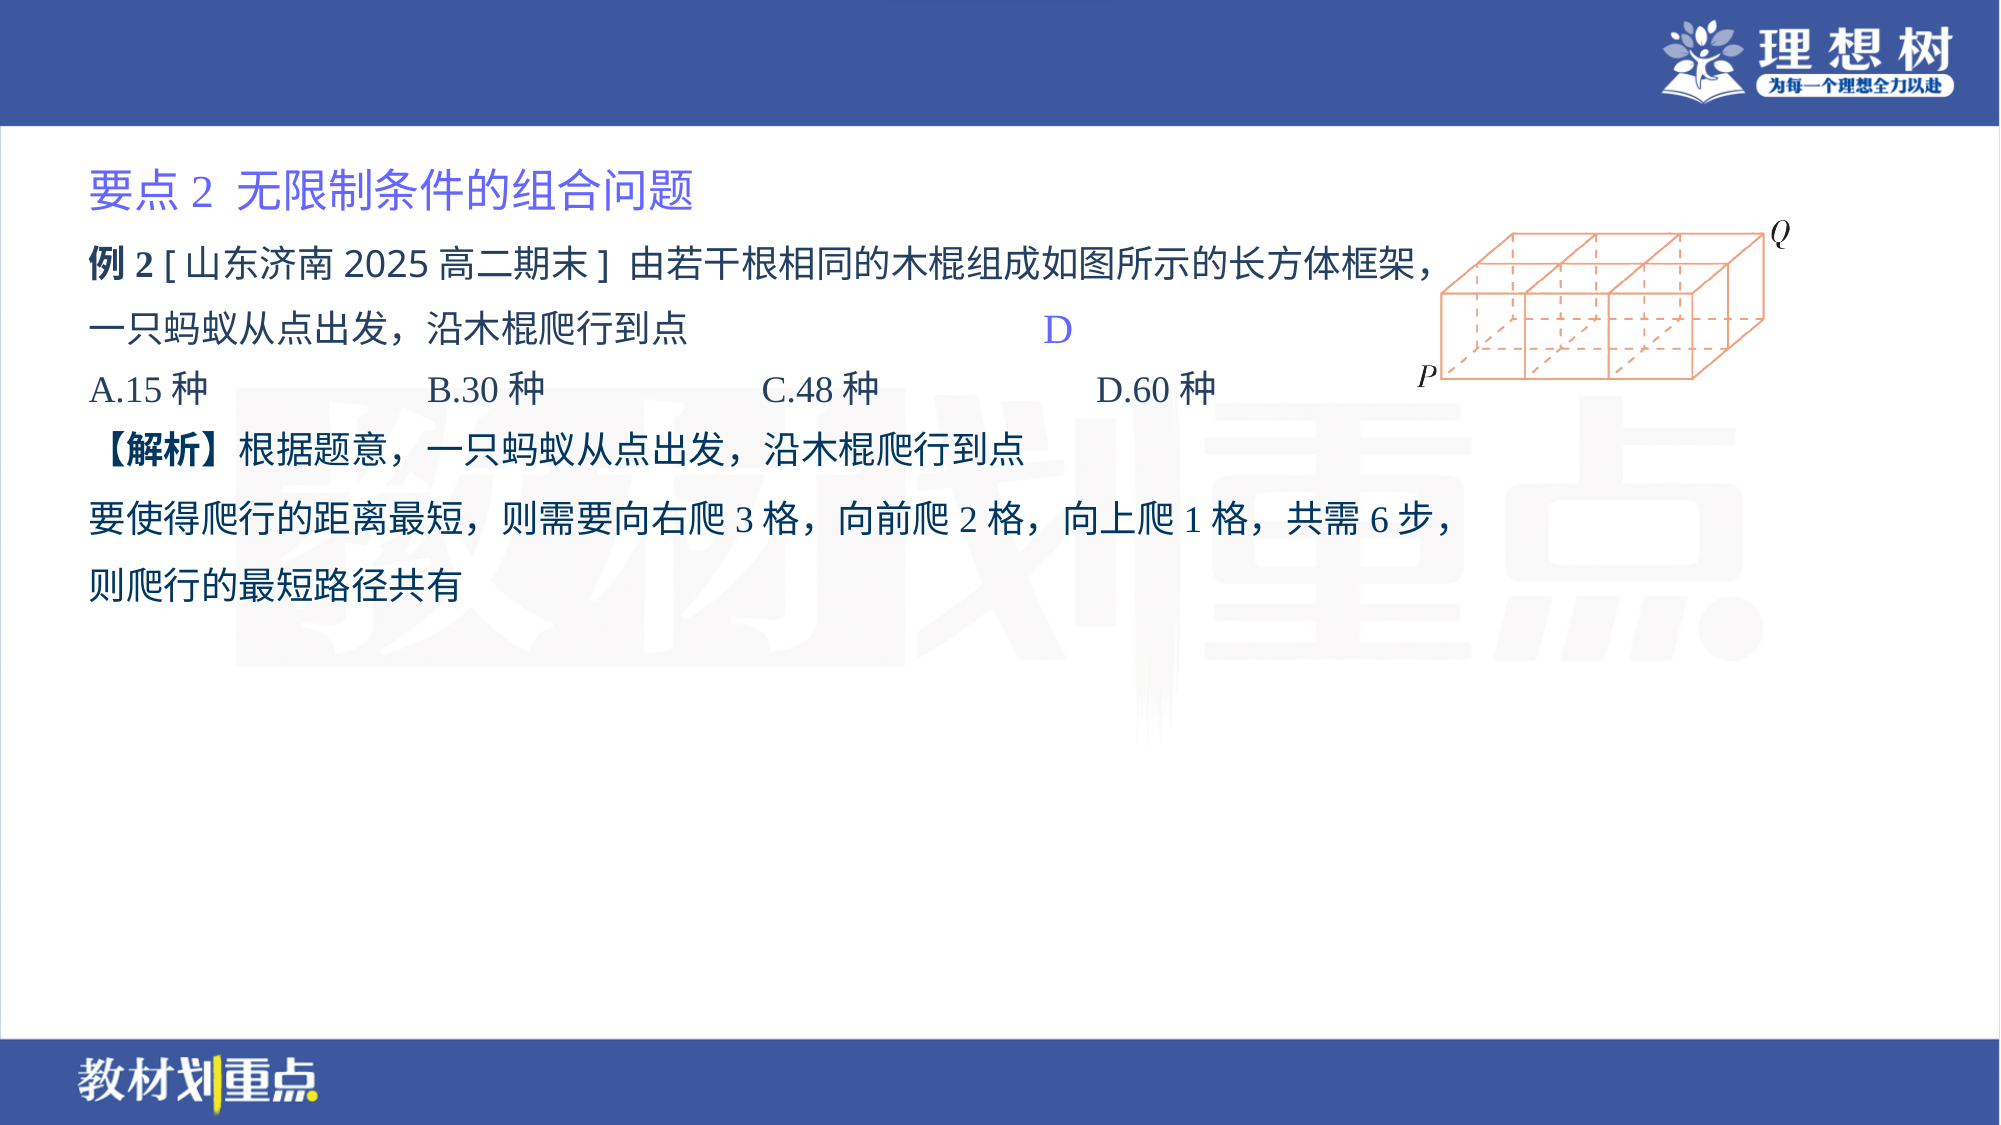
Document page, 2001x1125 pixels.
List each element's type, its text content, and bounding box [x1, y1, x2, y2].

text_box A.15种 B.30种 C.48种 D.60种 [88, 343, 1400, 403]
picture [0, 0, 2000, 1125]
text_box 要点2 无限制条件的组合问题 [88, 135, 1911, 276]
text_box D [1028, 299, 1089, 343]
